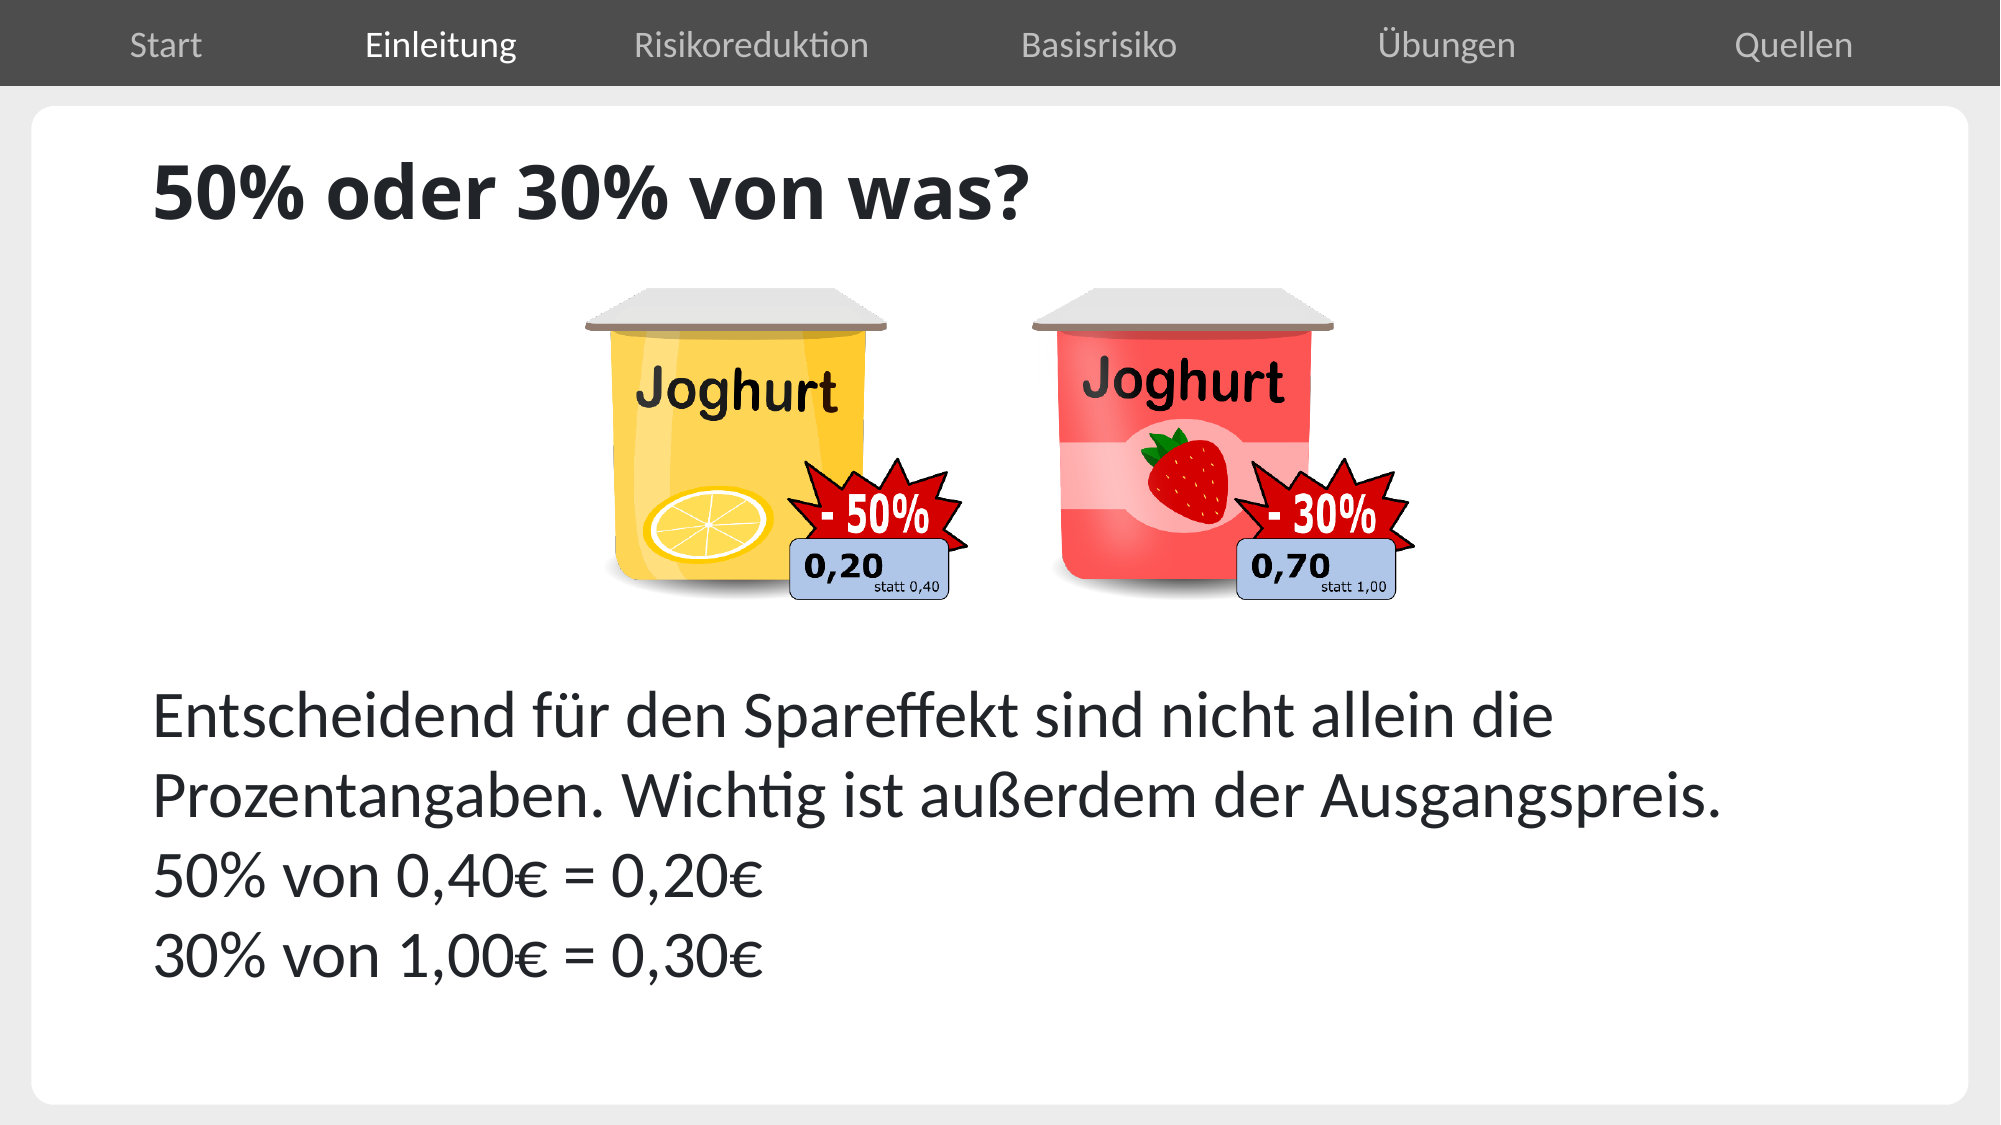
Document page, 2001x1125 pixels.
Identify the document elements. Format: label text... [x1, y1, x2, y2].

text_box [585, 288, 1415, 600]
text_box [63, 12, 1934, 74]
text_box Entscheidend für den Spareffekt sind nicht allein die Prozentangaben. Wichtig ist außerdem der Ausgangspreis. 50% von 0,40€ = 0,20€ 30% von 1,00€ = 0,30€ [137, 663, 1863, 998]
title 50% oder 30% von was? [137, 147, 1863, 236]
